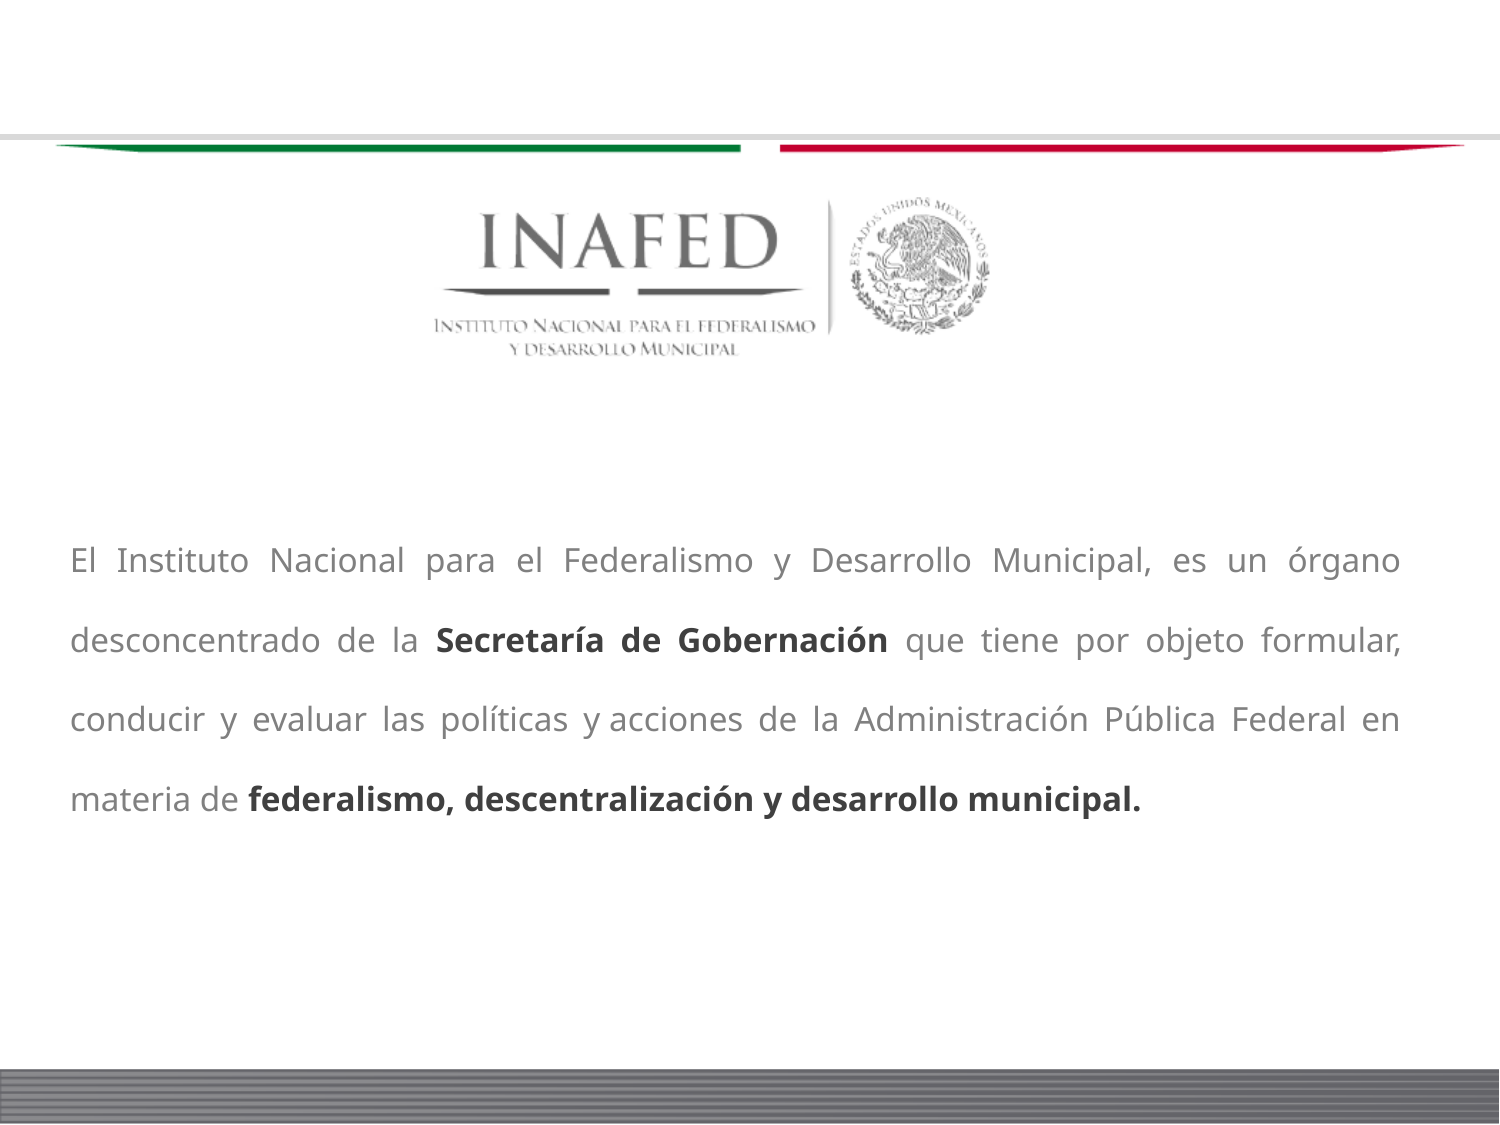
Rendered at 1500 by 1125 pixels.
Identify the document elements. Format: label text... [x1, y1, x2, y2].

picture [429, 195, 1012, 362]
picture [0, 1068, 1499, 1125]
picture [52, 138, 1471, 163]
text_box El Instituto Nacional para el Federalismo y Desarrollo Municipal, es un órgano desconcentrado de la Secretaría de Gobernación que tiene por objeto formular, conducir y evaluar las políticas y acciones de la Administración Pública Federal en materia de federalismo, descentralización y desarrollo municipal. [55, 491, 1418, 826]
